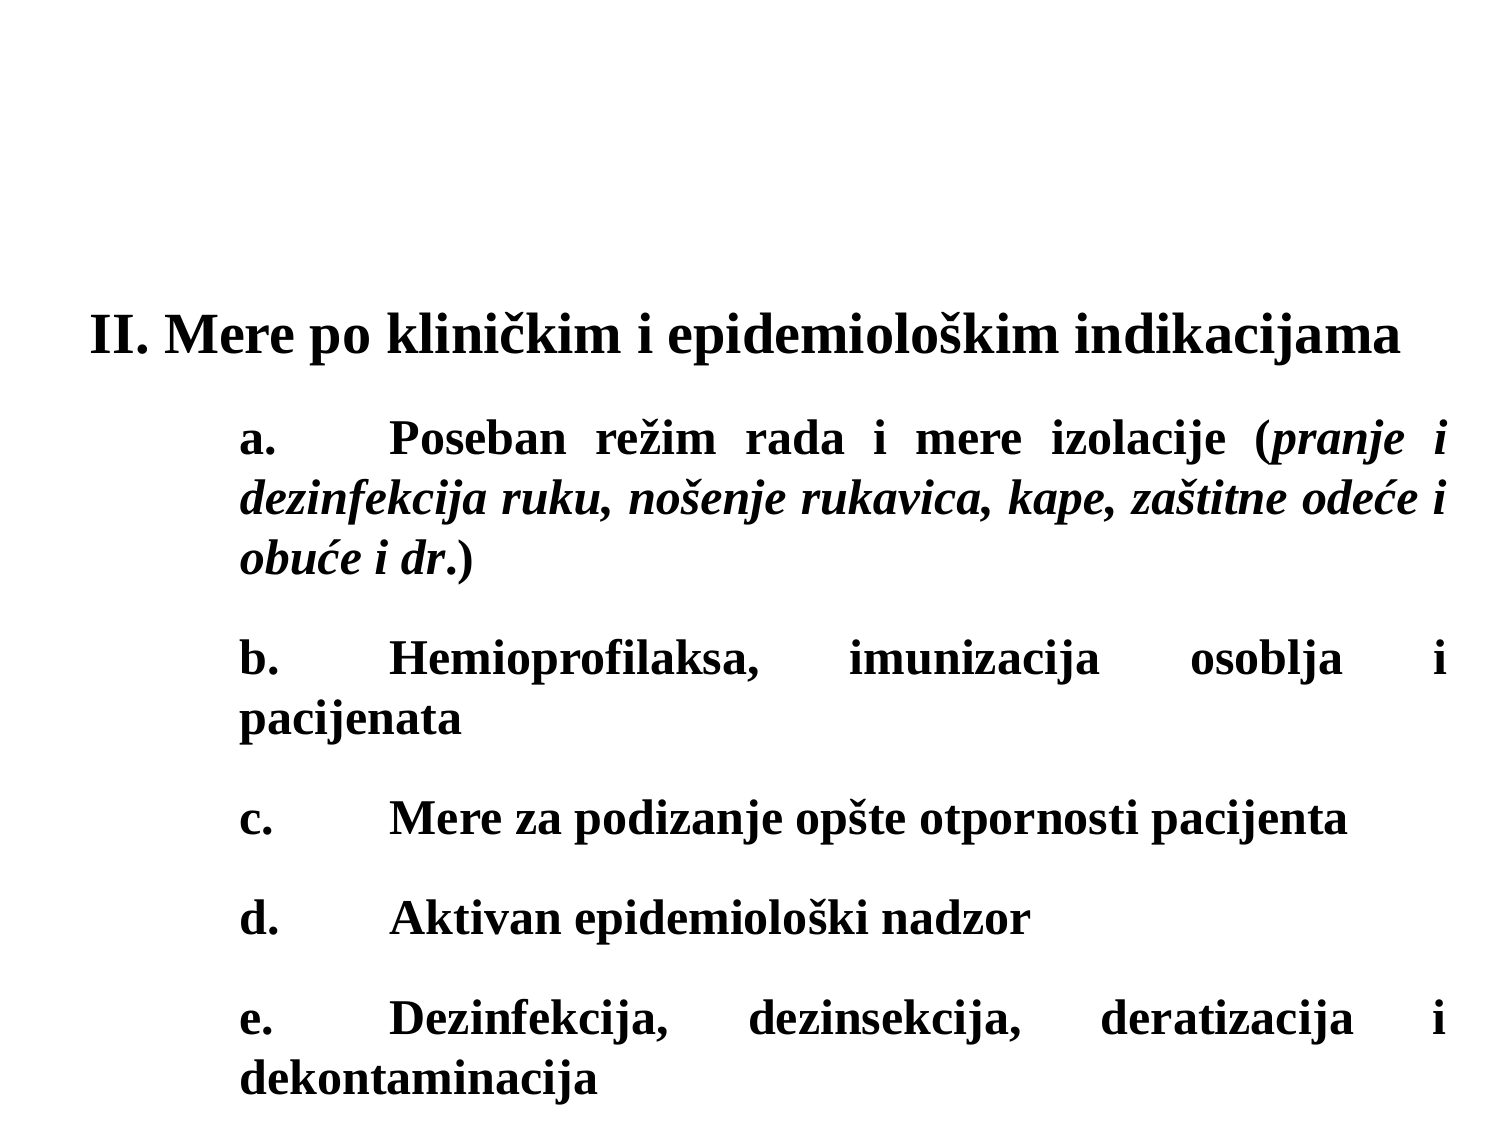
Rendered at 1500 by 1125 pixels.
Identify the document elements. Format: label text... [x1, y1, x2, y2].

text_box II. Mere po kliničkim i epidemiološkim indikacijama a. Poseban režim rada i mere izolacije (pranje i dezinfekcija ruku, nošenje rukavica, kape, zaštitne odeće i obuće i dr.) b. Hemioprofilaksa, imunizacija osoblja i pacijenata c. Mere za podizanje opšte otpornosti pacijenta d. Aktivan epidemiološki nadzor e. Dezinfekcija, dezinsekcija, deratizacija i dekontaminacija [75, 287, 1463, 1112]
